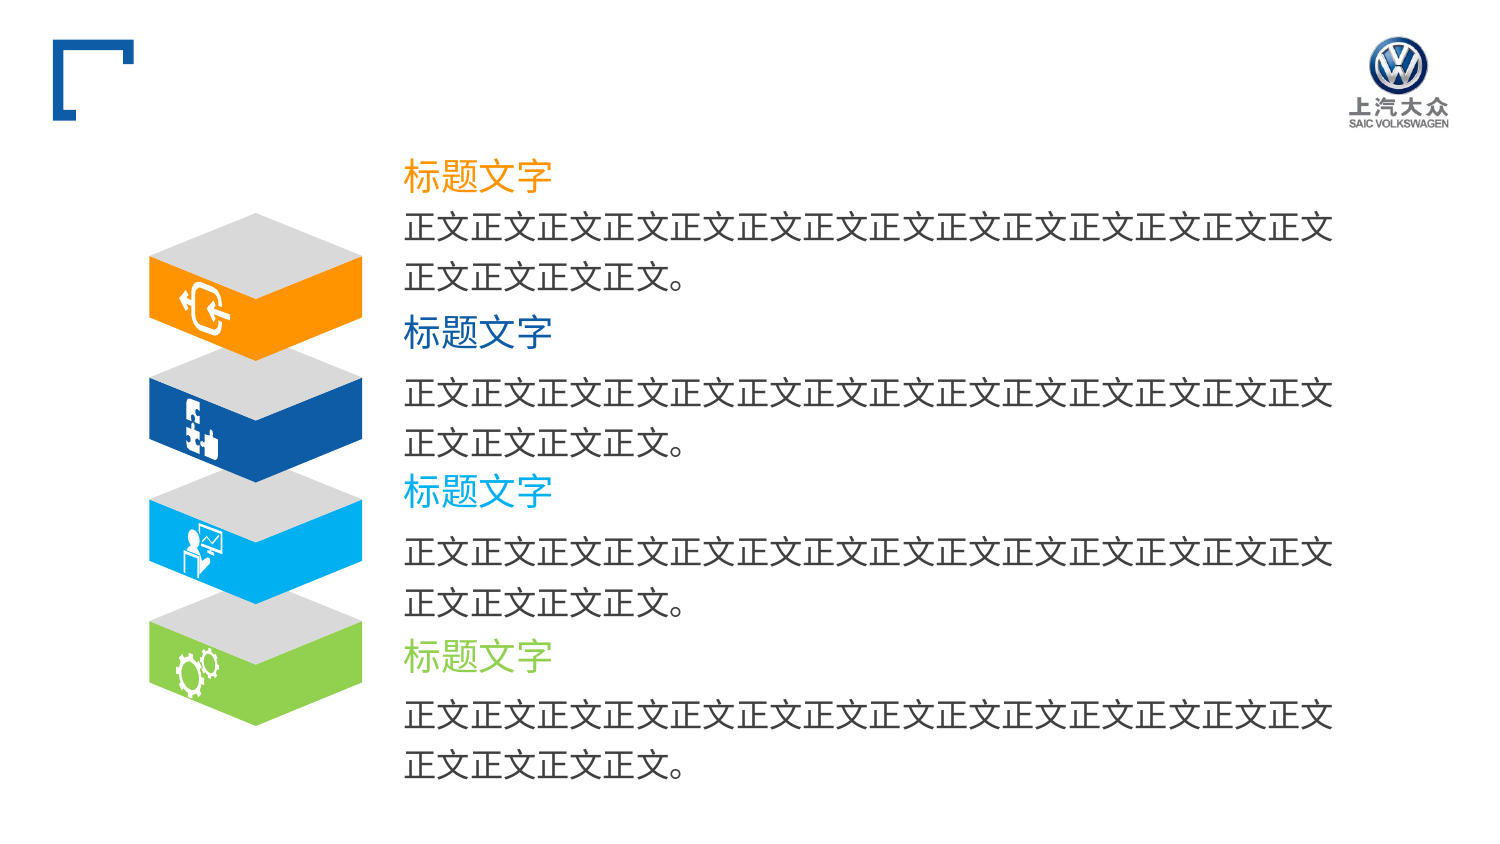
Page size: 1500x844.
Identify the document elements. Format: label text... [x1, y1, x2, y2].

text_box 正文正文正文正文正文正文正文正文正文正文正文正文正文正文正文正文正文正文。 [388, 188, 1368, 304]
text_box 标题文字 [388, 460, 649, 521]
text_box 正文正文正文正文正文正文正文正文正文正文正文正文正文正文正文正文正文正文。 [388, 677, 1368, 792]
text_box 正文正文正文正文正文正文正文正文正文正文正文正文正文正文正文正文正文正文。 [388, 514, 1368, 629]
text_box 标题文字 [388, 145, 649, 206]
text_box 标题文字 [388, 625, 649, 686]
picture [1338, 32, 1459, 131]
text_box 标题文字 [388, 301, 649, 362]
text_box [149, 212, 363, 726]
text_box 正文正文正文正文正文正文正文正文正文正文正文正文正文正文正文正文正文正文。 [388, 355, 1368, 470]
